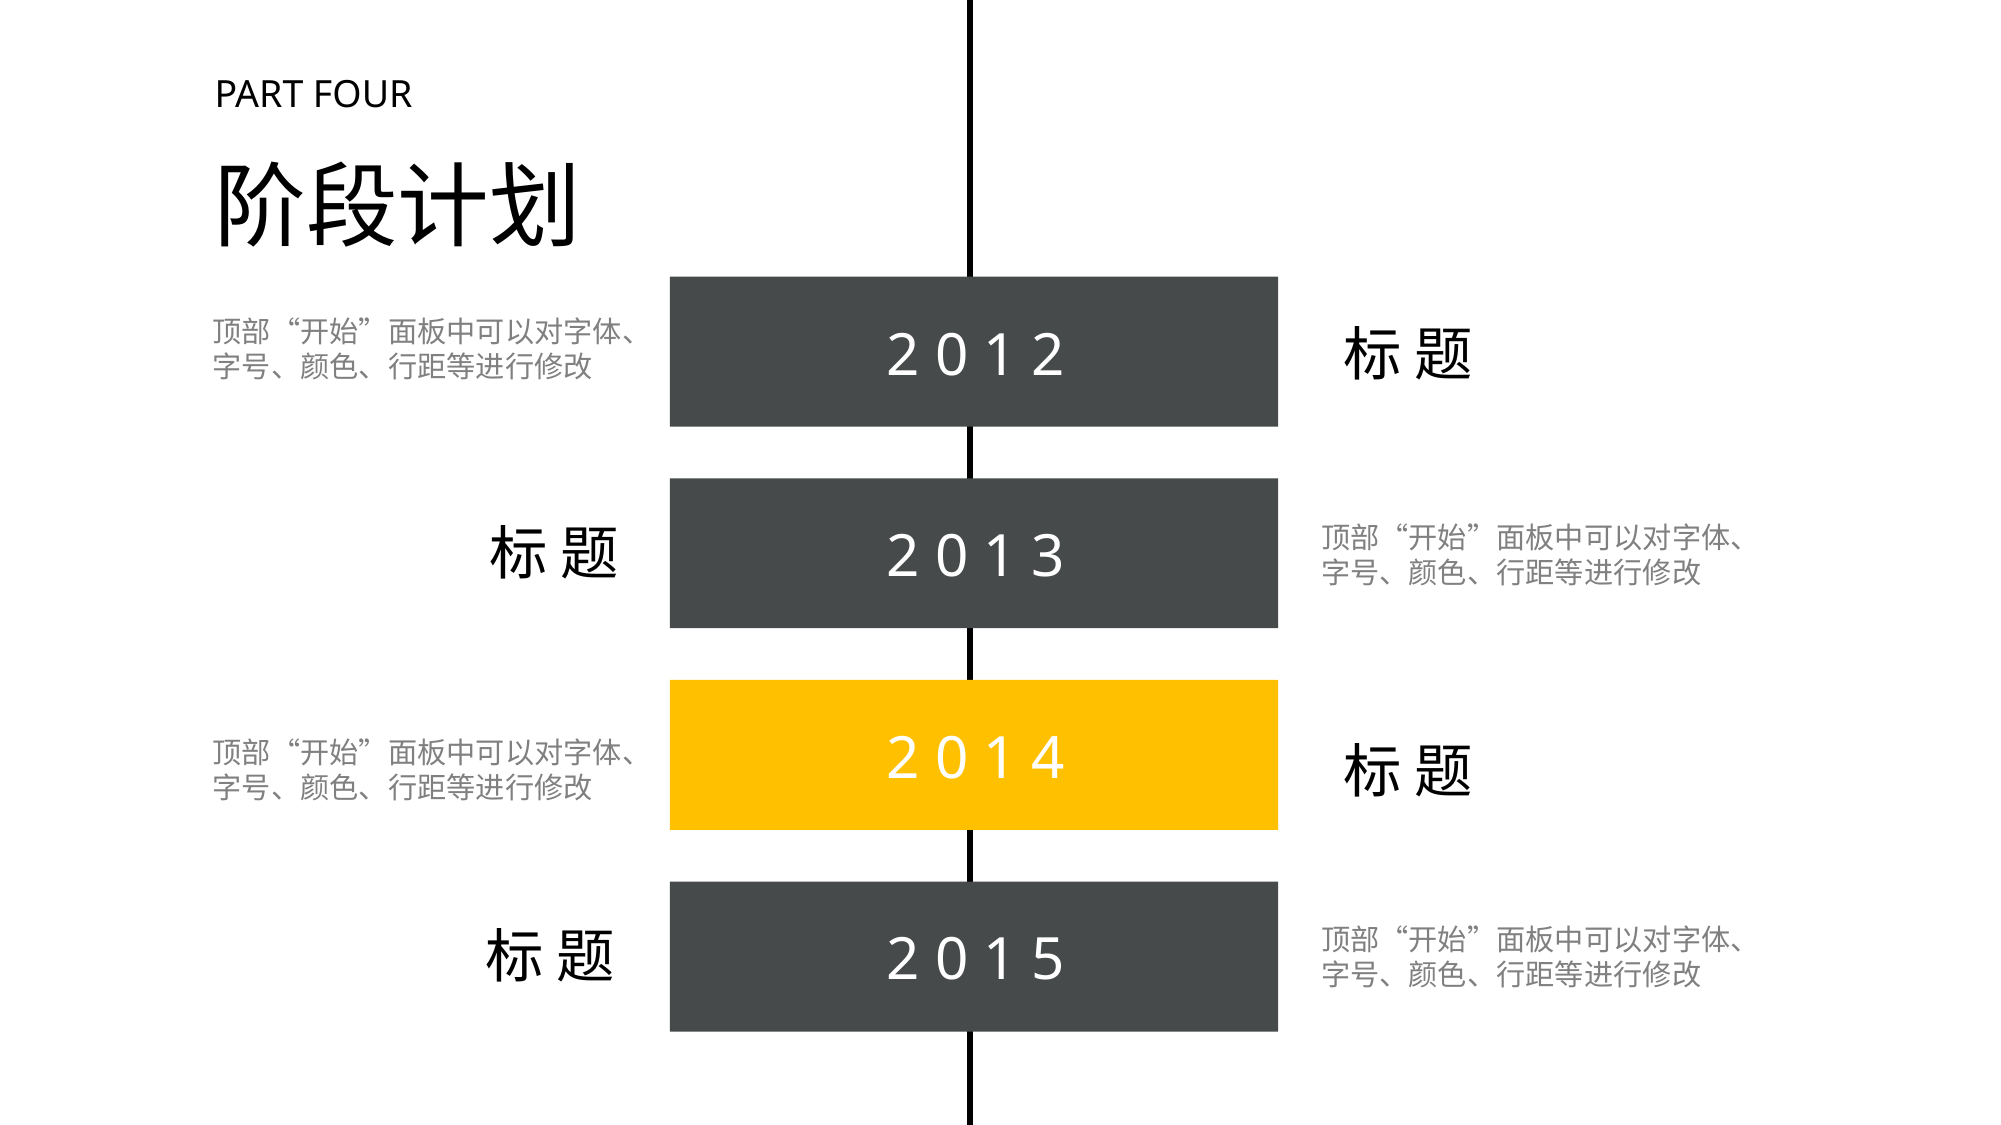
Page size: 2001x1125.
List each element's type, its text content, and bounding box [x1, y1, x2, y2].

text_box 顶部“开始”面板中可以对字体、字号、颜色、行距等进行修改 [197, 727, 670, 812]
text_box 2 0 1 2 [971, 309, 1081, 395]
text_box 2 0 1 5 [971, 913, 1081, 999]
text_box [669, 881, 969, 1033]
text_box [971, 276, 1279, 428]
text_box [971, 477, 1279, 629]
text_box [669, 477, 969, 629]
text_box 标 题 [474, 508, 634, 594]
text_box [669, 679, 969, 831]
text_box 顶部“开始”面板中可以对字体、字号、颜色、行距等进行修改 [197, 305, 670, 391]
text_box [971, 881, 1279, 1033]
text_box 顶部“开始”面板中可以对字体、字号、颜色、行距等进行修改 [1306, 913, 1779, 999]
text_box 标 题 [1328, 727, 1489, 812]
text_box 标 题 [470, 911, 630, 997]
text_box 2 0 1 3 [871, 511, 969, 596]
text_box 顶部“开始”面板中可以对字体、字号、颜色、行距等进行修改 [1306, 511, 1779, 597]
text_box 标 题 [1328, 309, 1489, 395]
text_box PART FOUR 阶段计划 [199, 49, 597, 266]
text_box 2 0 1 2 [871, 309, 969, 395]
text_box 2 0 1 3 [971, 511, 1081, 596]
text_box [971, 679, 1279, 831]
text_box 2 0 1 4 [971, 712, 1081, 798]
text_box 2 0 1 5 [871, 913, 969, 999]
text_box [669, 276, 969, 428]
text_box 2 0 1 4 [871, 712, 969, 798]
